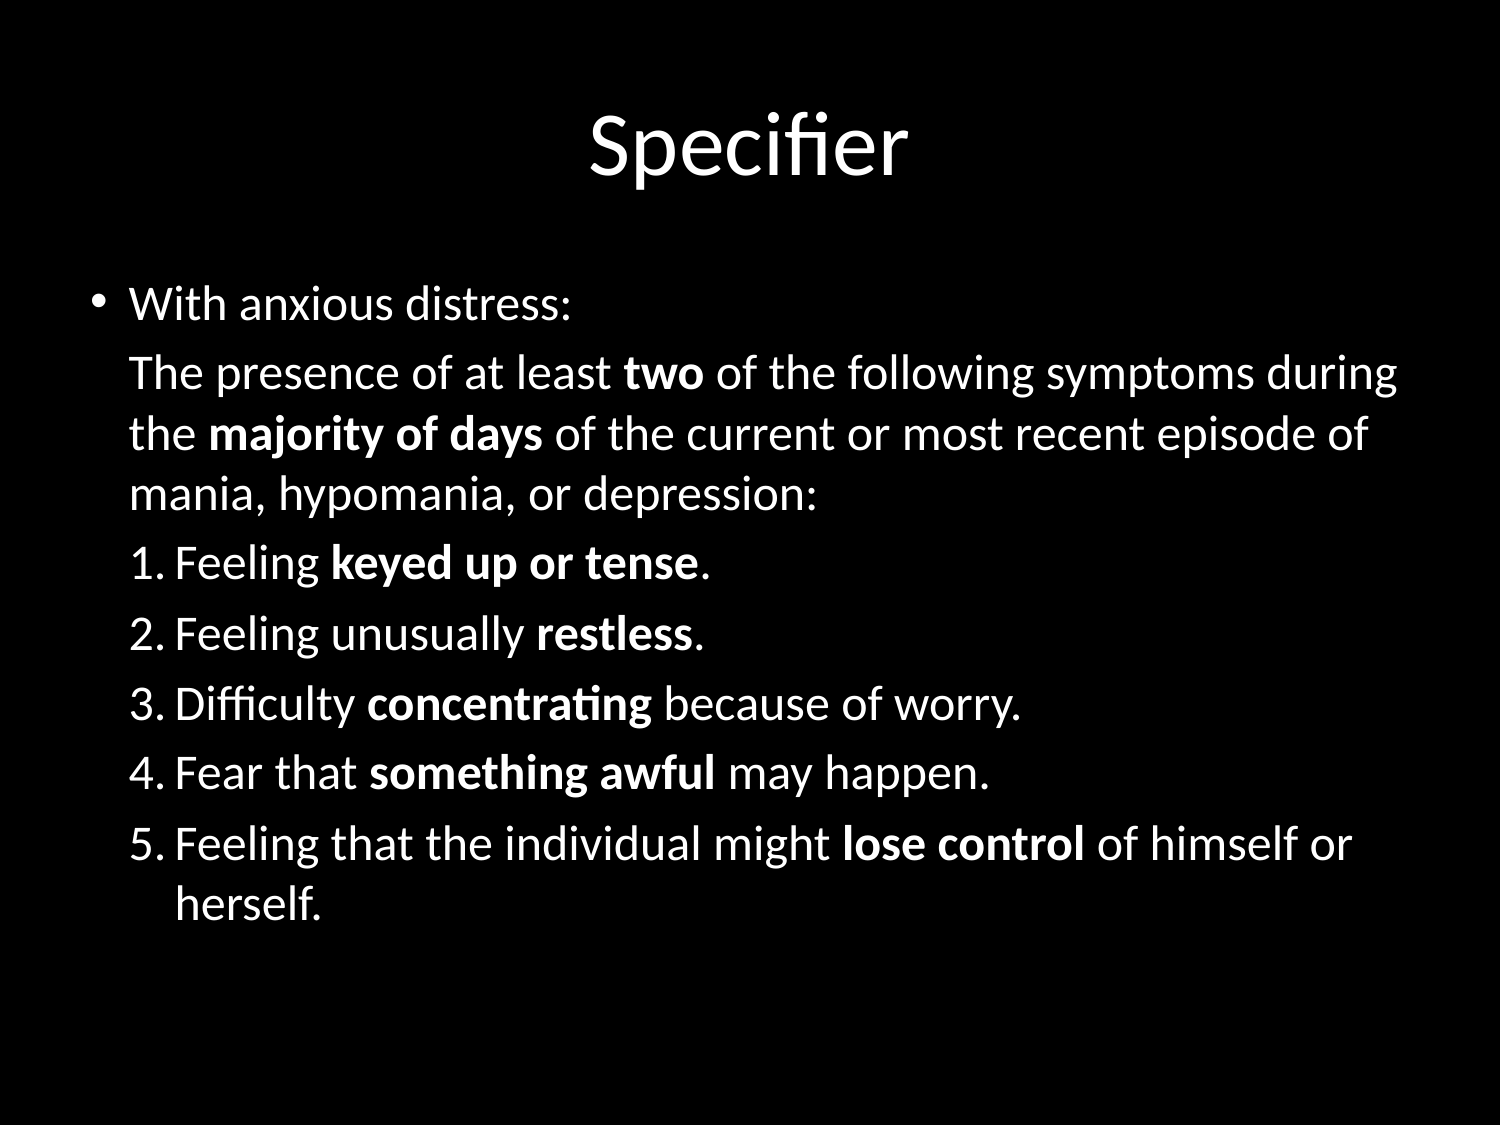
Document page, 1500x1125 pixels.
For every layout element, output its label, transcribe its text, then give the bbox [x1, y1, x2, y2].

title Specifier [75, 45, 1425, 233]
list With anxious distress: The presence of at least two of the following symptoms during the majority of days of the current or most recent episode of mania, hypomania, or depression: Feeling keyed up or tense. Feeling unusually restless. Difficulty concentrating because of worry. Fear that something awful may happen. Feeling that the individual might lose control of himself or herself. [75, 262, 1425, 1005]
